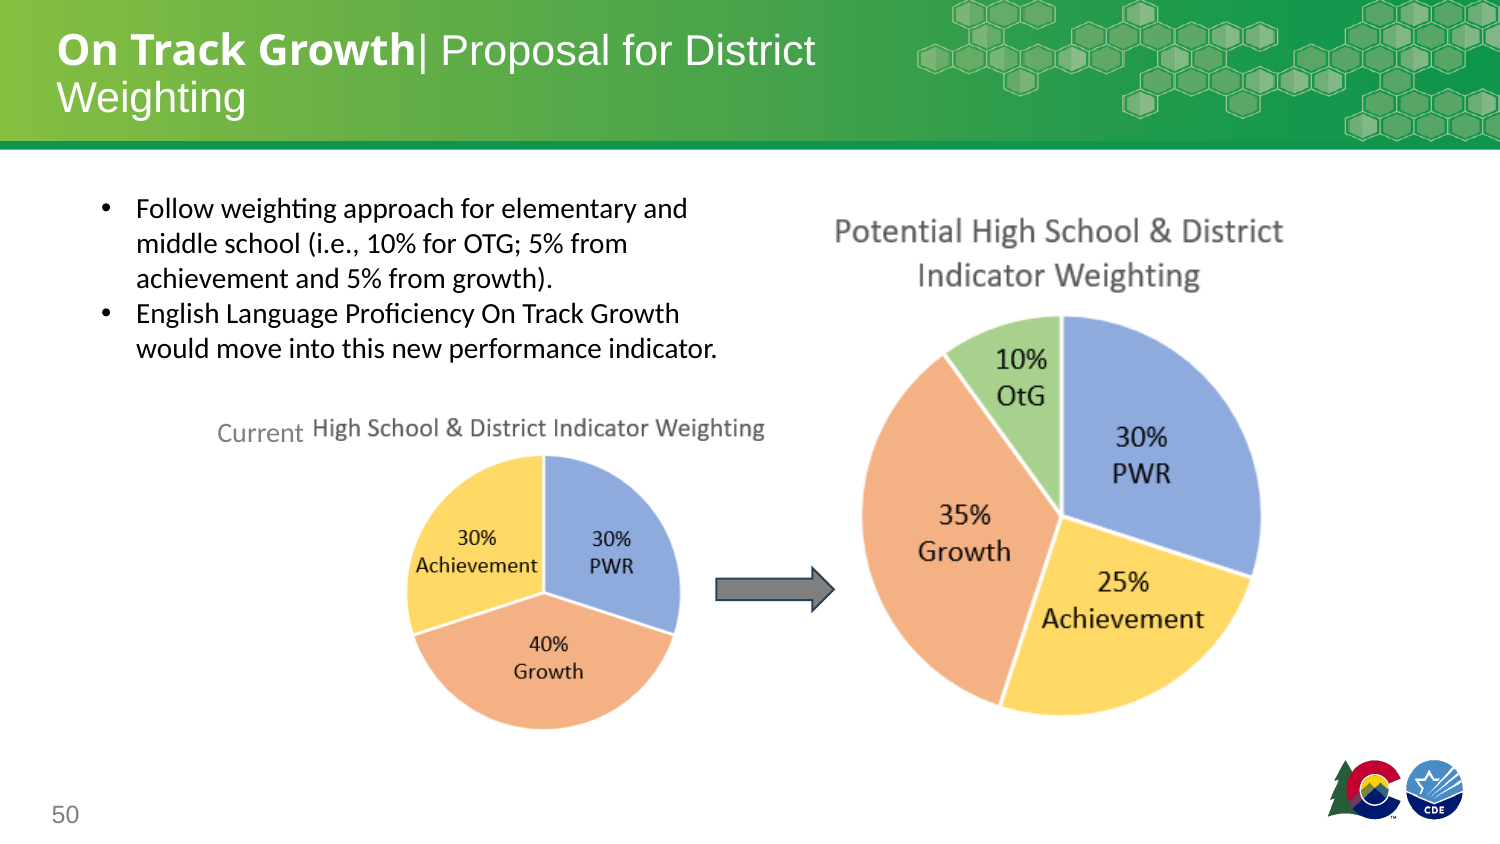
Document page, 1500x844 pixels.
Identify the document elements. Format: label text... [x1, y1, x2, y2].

picture [0, 0, 1500, 150]
slide_number 50 [36, 790, 375, 836]
title On Track Growth| Proposal for District Weighting [56, 28, 1003, 122]
picture [1327, 759, 1463, 820]
picture [779, 209, 1313, 732]
text_box Current [202, 406, 324, 456]
picture [303, 409, 772, 737]
text_box Follow weighting approach for elementary and middle school (i.e., 10% for OTG; 5% from achievement and 5% from growth). English Language Proficiency On Track Growth would move into this new performance indicator. [86, 182, 736, 372]
